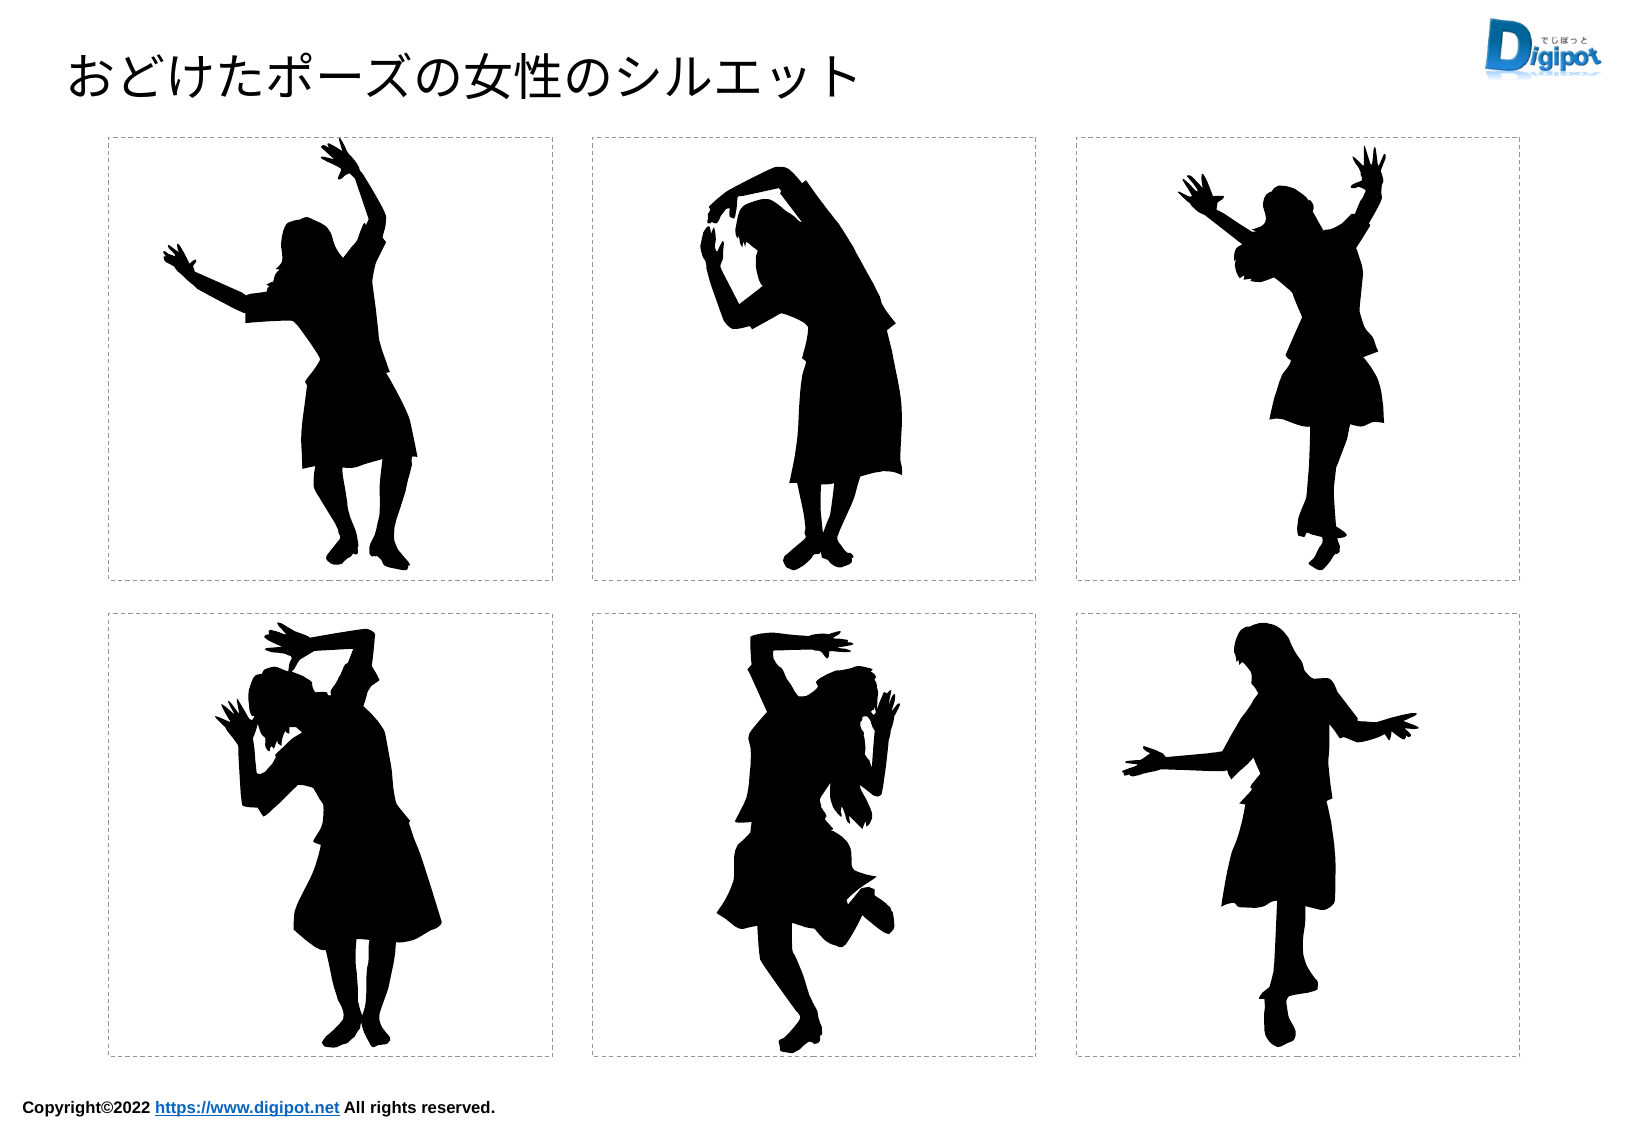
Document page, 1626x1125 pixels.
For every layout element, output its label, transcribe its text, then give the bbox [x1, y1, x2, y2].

text_box [163, 137, 418, 571]
text_box [1177, 145, 1386, 571]
text_box [215, 622, 442, 1048]
text_box おどけたポーズの女性のシルエット [50, 38, 878, 113]
text_box [716, 631, 901, 1054]
text_box [1122, 622, 1419, 1047]
text_box [700, 166, 903, 571]
picture [1485, 18, 1602, 82]
